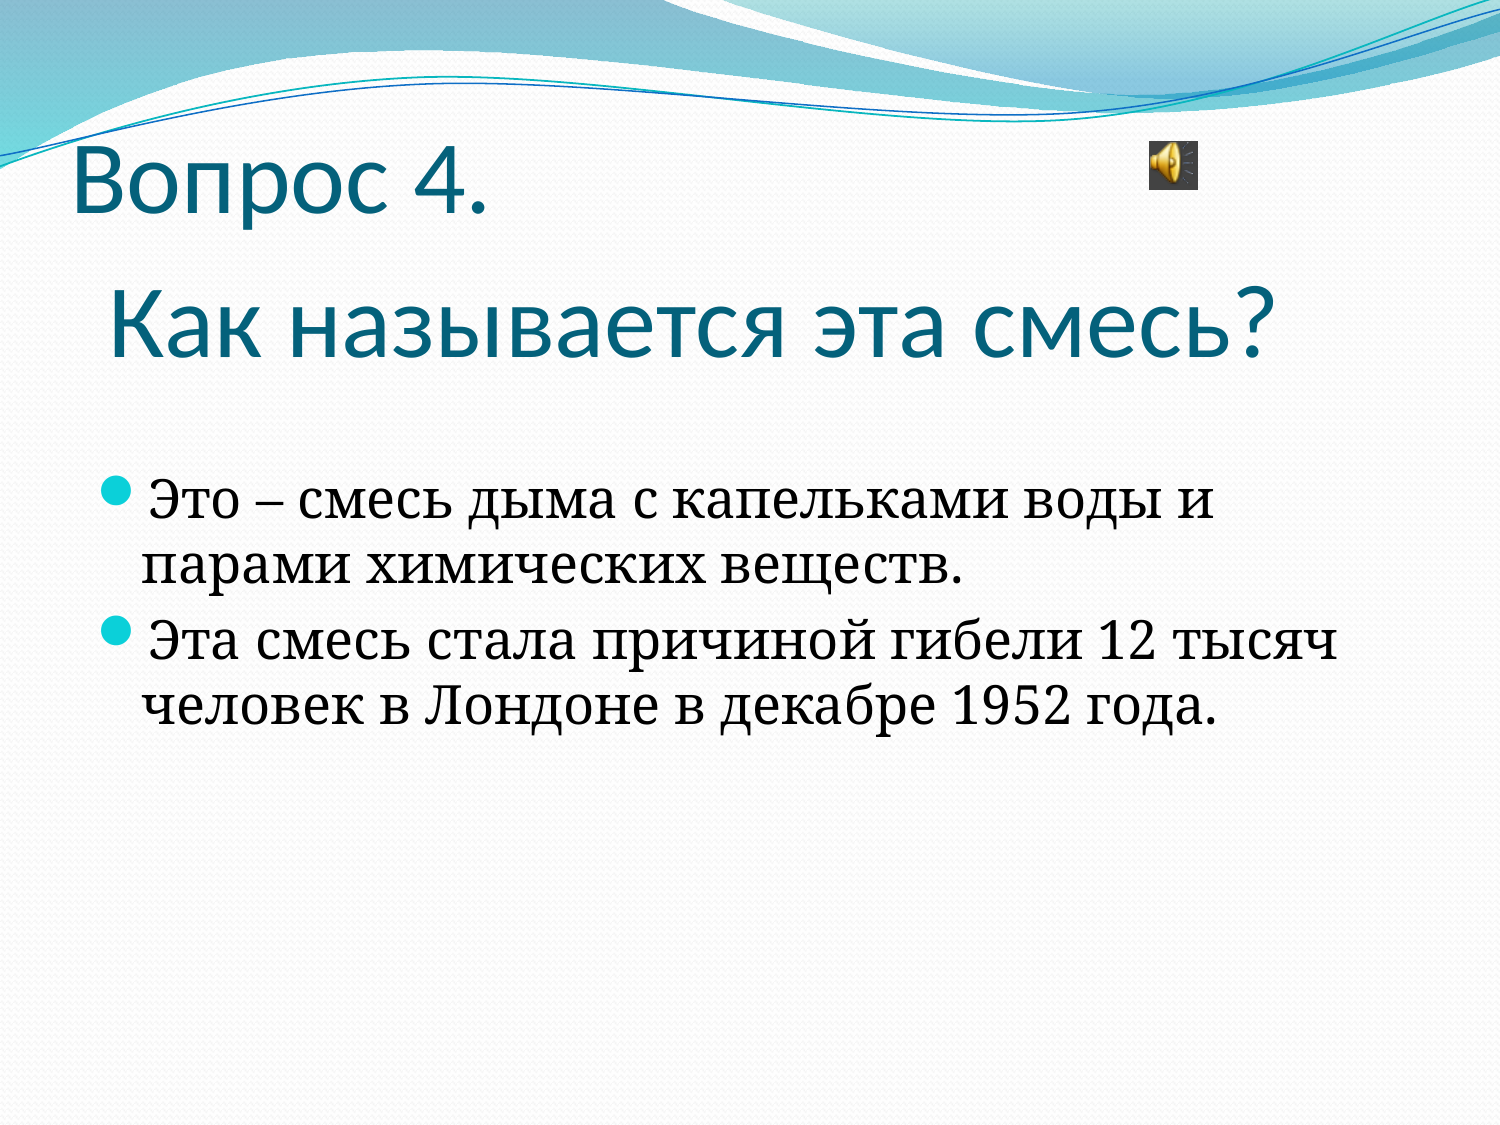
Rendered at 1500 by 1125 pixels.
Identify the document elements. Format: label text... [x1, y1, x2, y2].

list Это – смесь дыма с капельками воды и парами химических веществ. Эта смесь стала причиной гибели 12 тысяч человек в Лондоне в декабре 1952 года. [82, 457, 1432, 808]
picture [1148, 140, 1199, 191]
text_box Как называется эта смесь? [93, 246, 1371, 511]
title Вопрос 4. [70, 46, 1421, 235]
